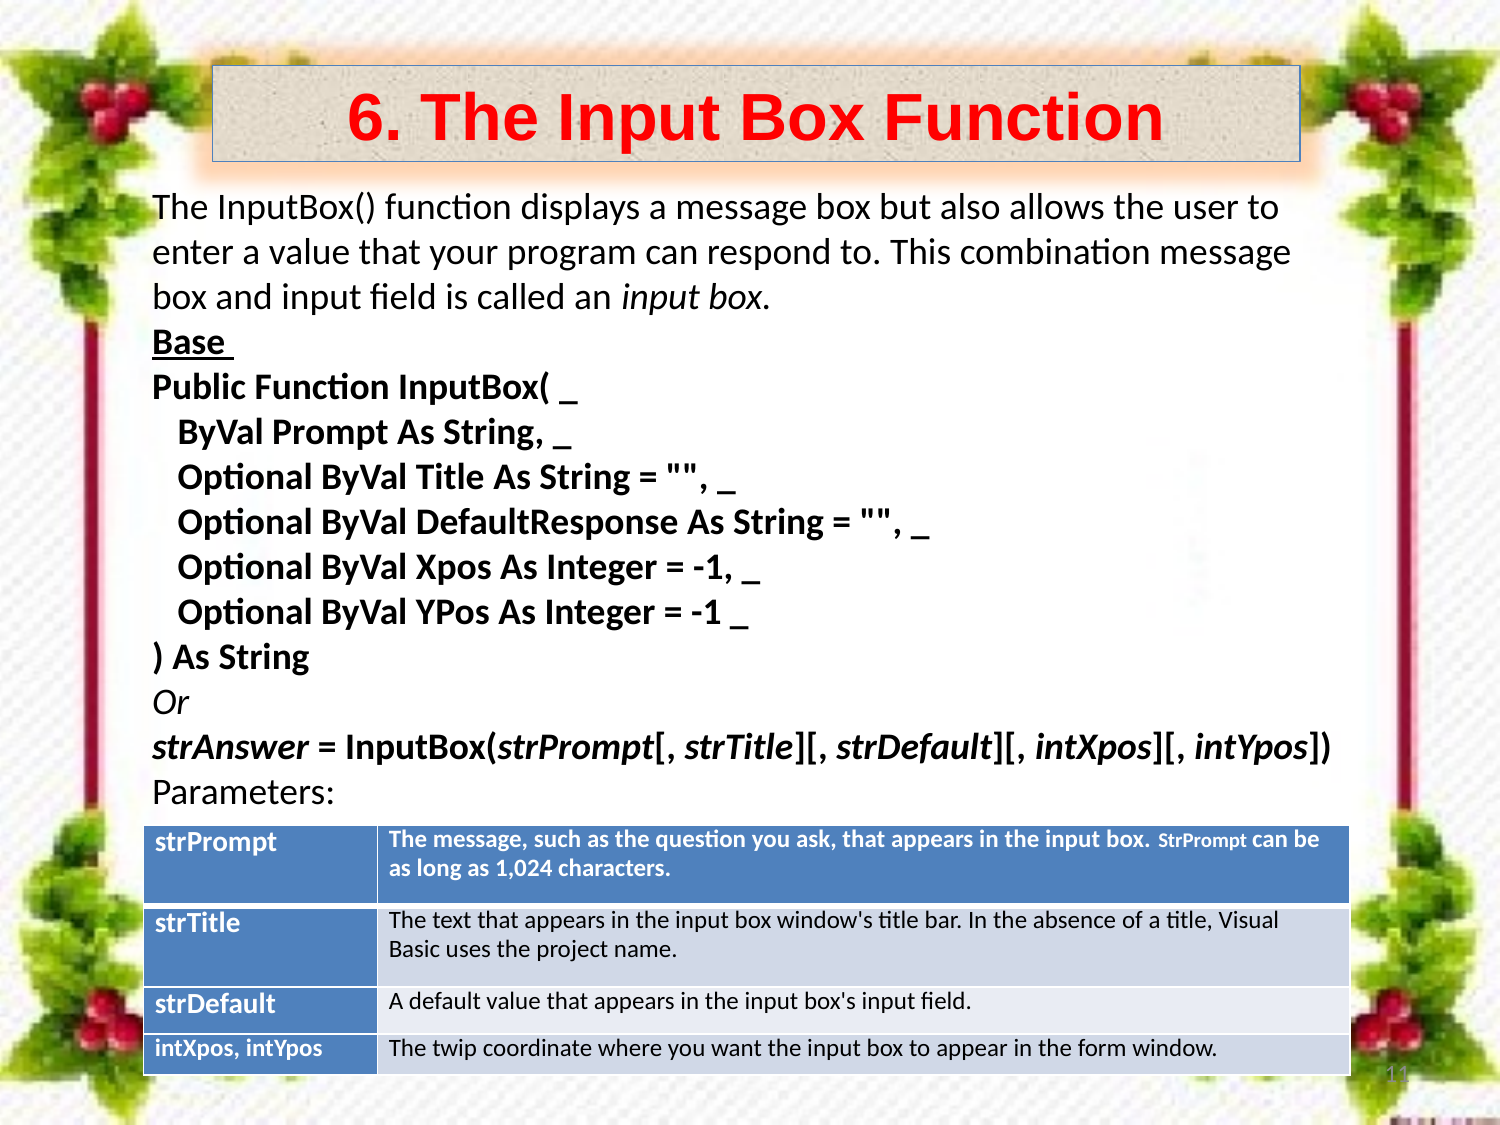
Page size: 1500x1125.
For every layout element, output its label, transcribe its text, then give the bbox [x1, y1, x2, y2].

text_box 6. The Input Box Function [212, 65, 1301, 162]
table_header strPrompt [144, 826, 377, 903]
table_cell The twip coordinate where you want the input box to appear in the form window. [378, 1035, 1349, 1074]
table_cell The text that appears in the input box window's title bar. In the absence of a title, Visual Basic uses the project name. [378, 909, 1349, 986]
picture [0, 0, 1500, 1125]
table_cell A default value that appears in the input box's input field. [378, 988, 1349, 1033]
text_box The InputBox() function displays a message box but also allows the user to enter a value that your program can respond to. This combination message box and input field is called an input box. Base Public Function InputBox( _ ByVal Prompt As String, _ Optional ByVal Title As String = "", _ Optional ByVal DefaultResponse As String = "", _ Optional ByVal Xpos As Integer = -1, _ Optional ByVal YPos As Integer = -1 _ ) As String Or strAnswer = InputBox(strPrompt[, strTitle][, strDefault][, intXpos][, intYpos]) Parameters: [137, 174, 1350, 820]
table_cell strTitle [144, 909, 377, 986]
table_cell intXpos, intYpos [144, 1035, 377, 1074]
table_cell strDefault [144, 988, 377, 1033]
slide_number 11 [1074, 1042, 1425, 1103]
table_header The message, such as the question you ask, that appears in the input box. StrPrompt can be as long as 1,024 characters. [378, 826, 1349, 903]
